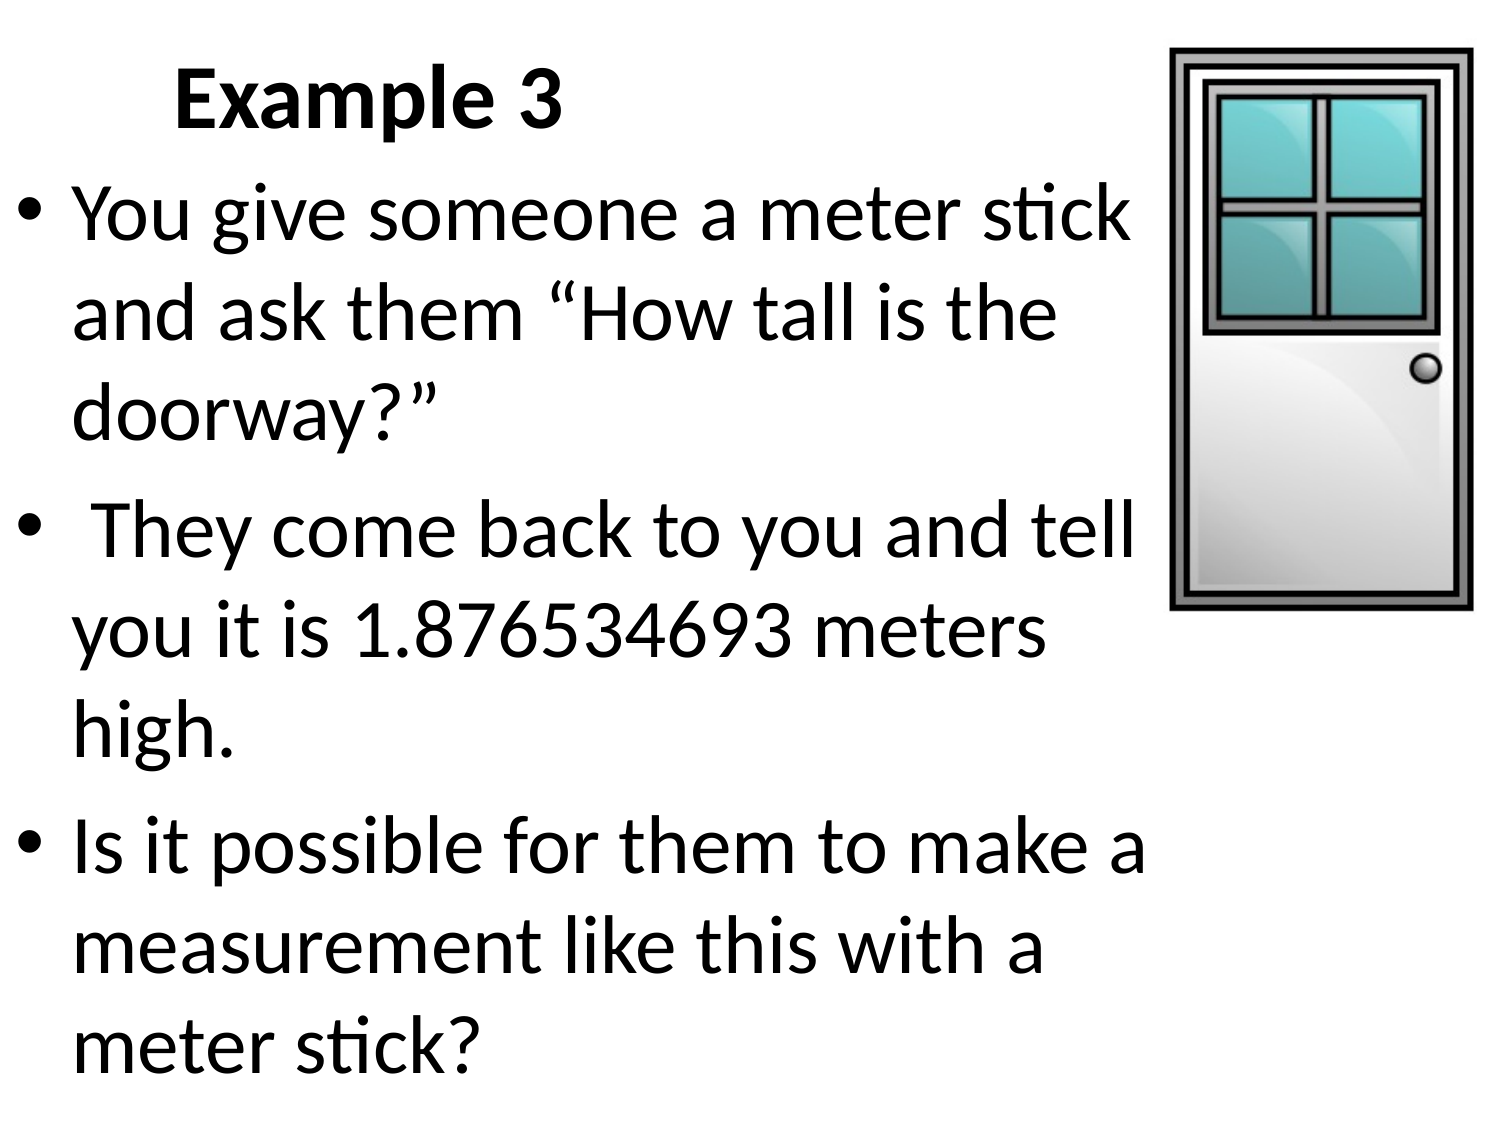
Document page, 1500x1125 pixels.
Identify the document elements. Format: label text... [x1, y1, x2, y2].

list You give someone a meter stick and ask them “How tall is the doorway?” They come back to you and tell you it is 1.876534693 meters high. Is it possible for them to make a measurement like this with a meter stick? [0, 149, 1211, 1038]
title Example 3 [75, 1, 663, 149]
picture [1162, 37, 1477, 616]
